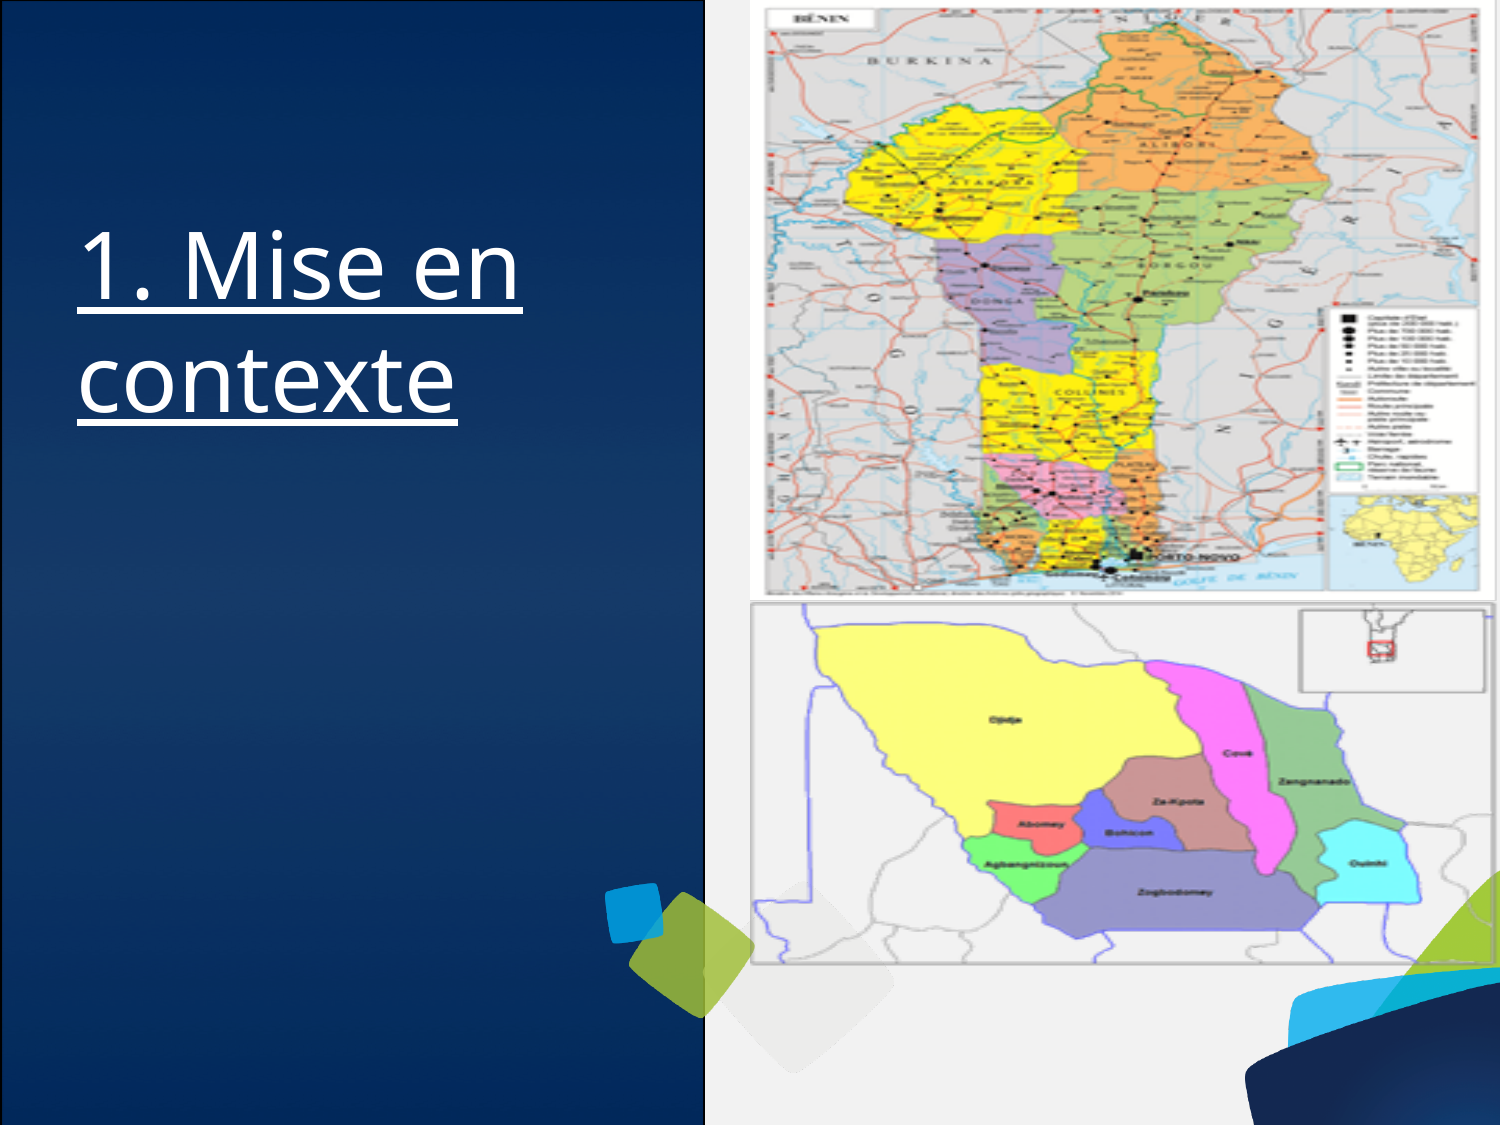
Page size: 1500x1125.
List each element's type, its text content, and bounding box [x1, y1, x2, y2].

picture [0, 0, 1500, 1125]
text_box 1. Mise en contexte [69, 198, 593, 776]
